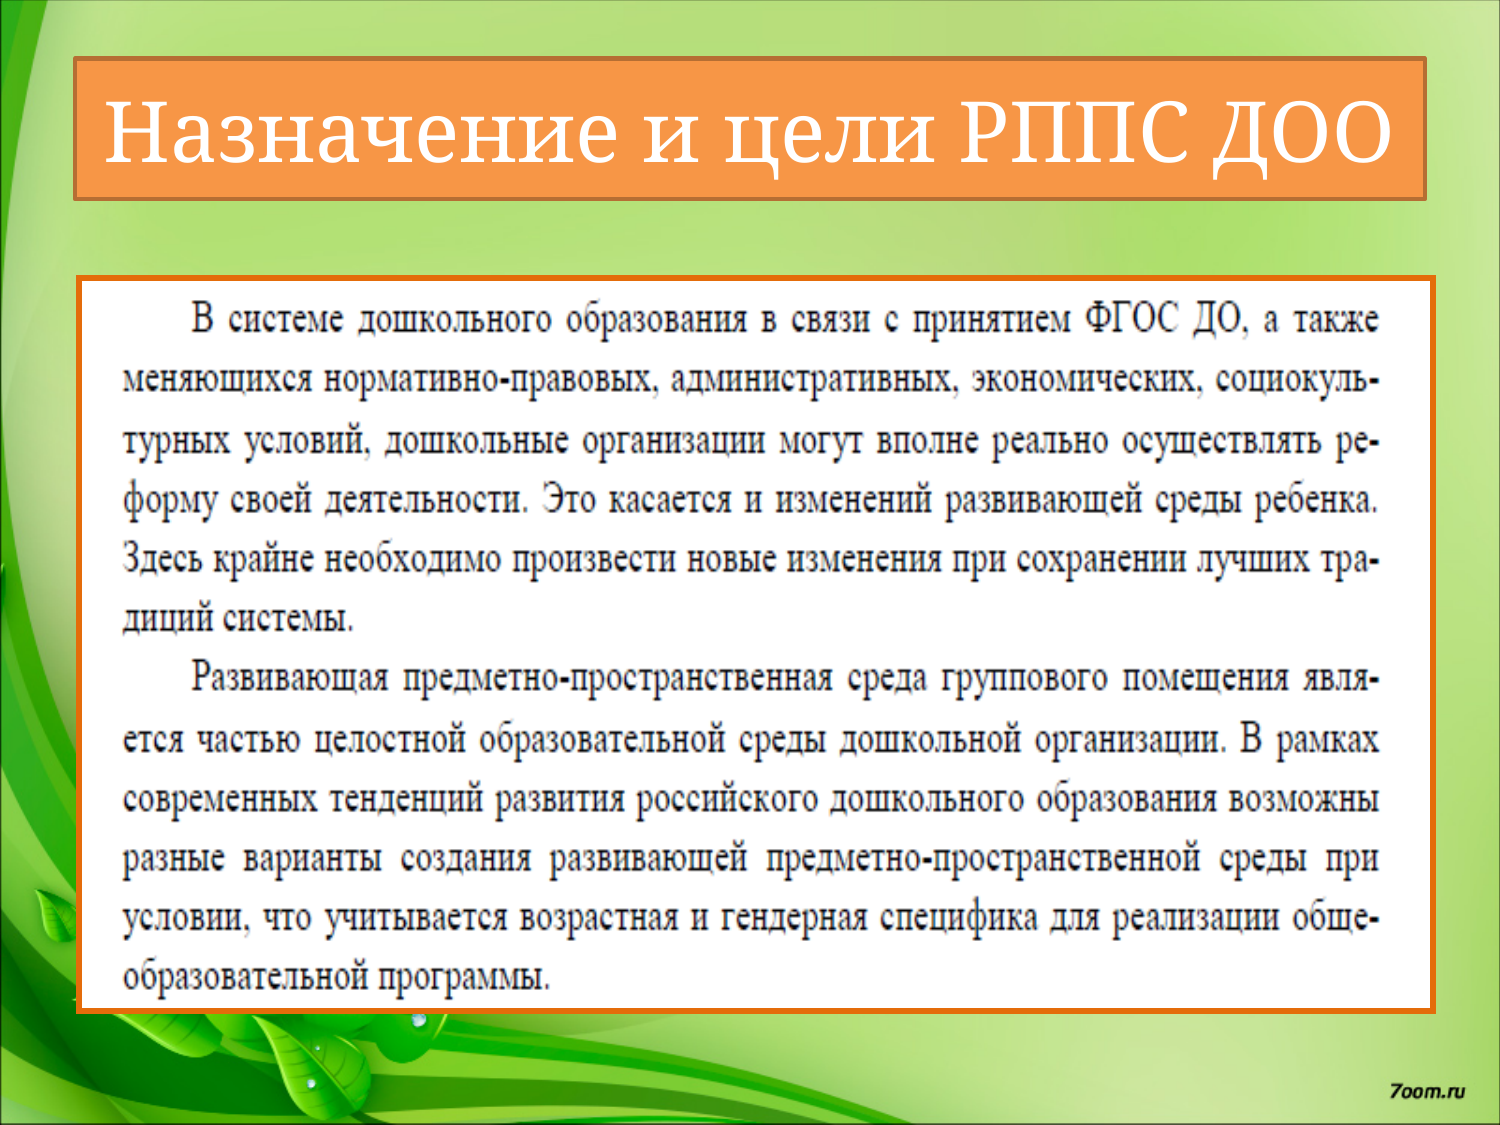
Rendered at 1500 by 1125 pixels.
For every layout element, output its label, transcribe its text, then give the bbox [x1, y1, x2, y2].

picture [0, 0, 1500, 1125]
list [81, 280, 1430, 1008]
title Назначение и цели РППС ДОО [73, 56, 1427, 201]
